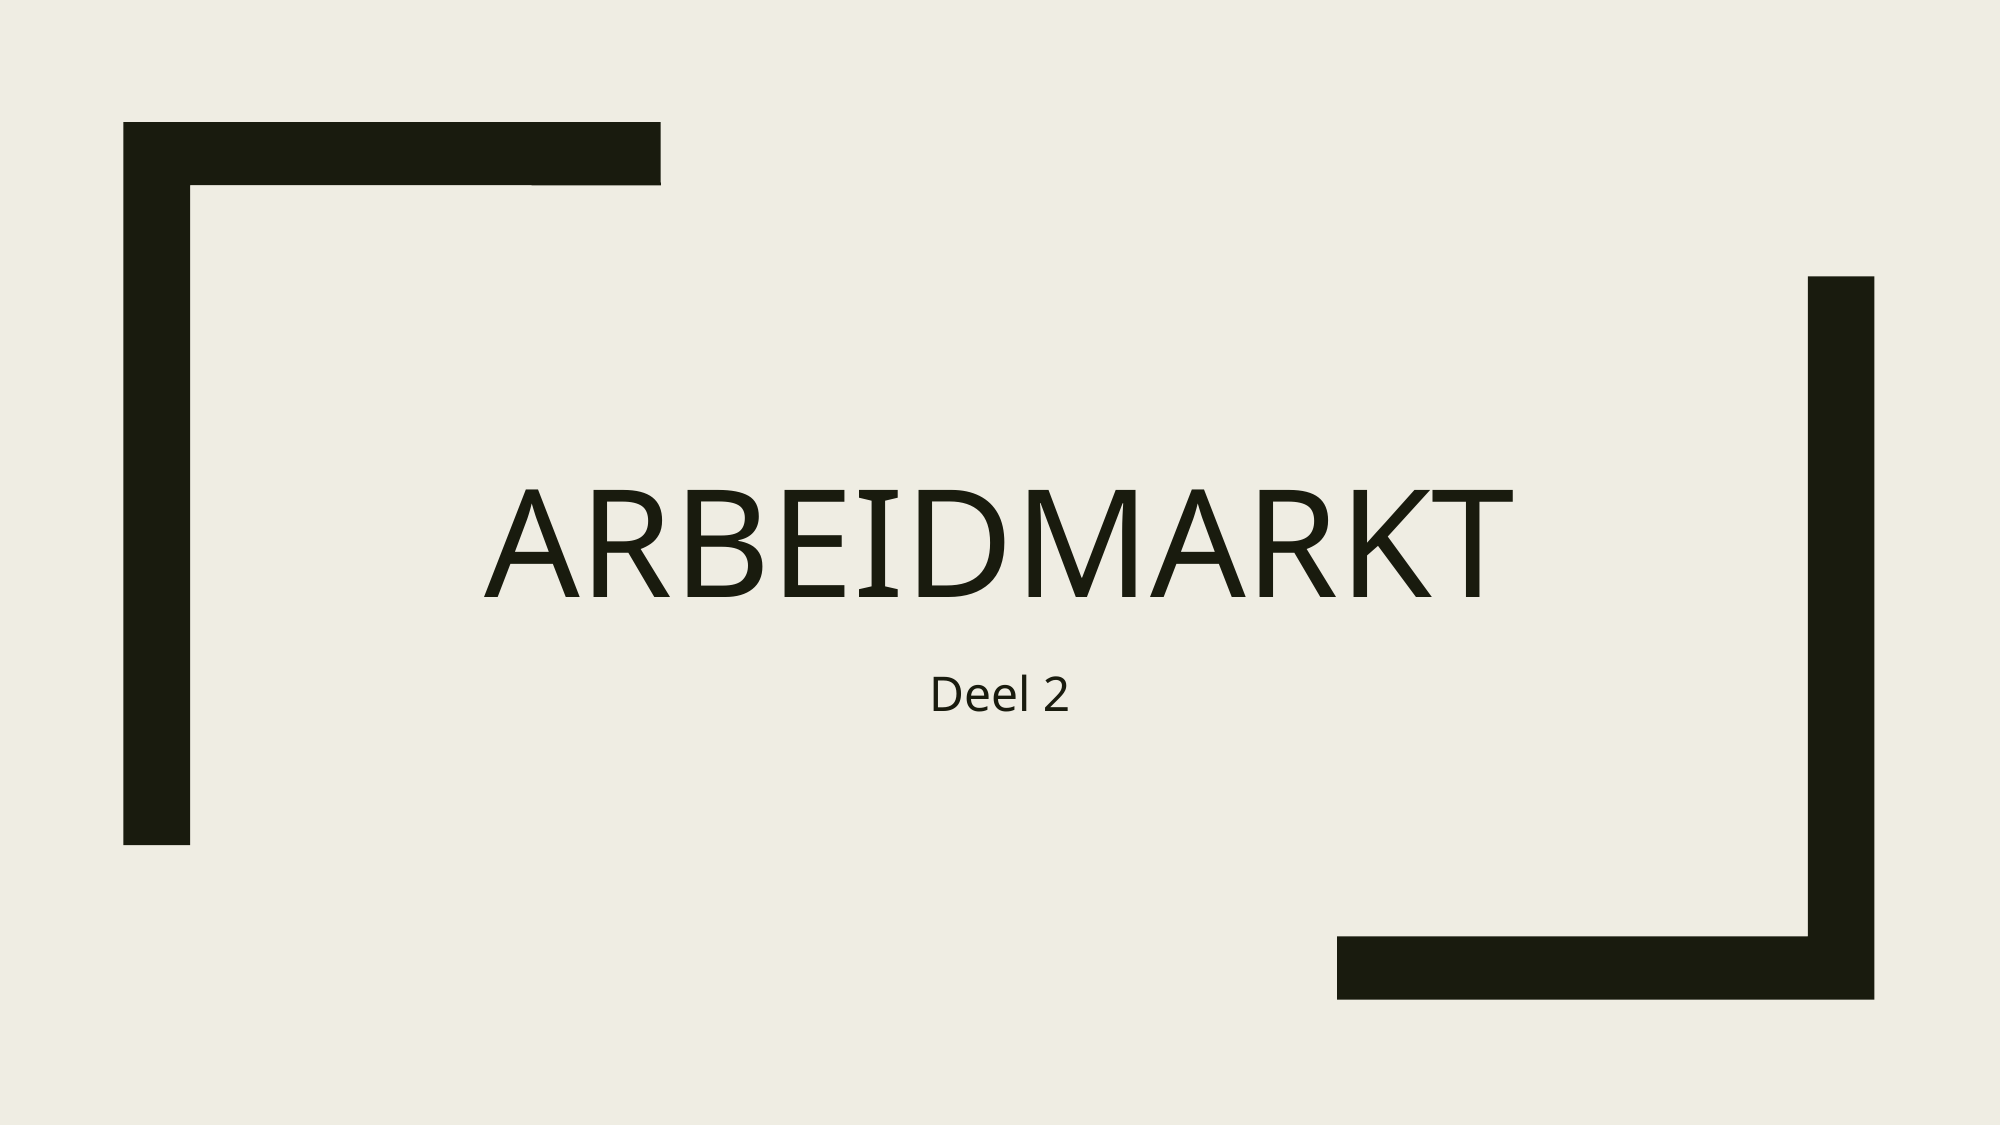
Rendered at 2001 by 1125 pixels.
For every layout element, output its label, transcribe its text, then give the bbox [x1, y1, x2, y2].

title Arbeidmarkt [314, 293, 1686, 638]
subtitle Deel 2 [439, 649, 1561, 828]
